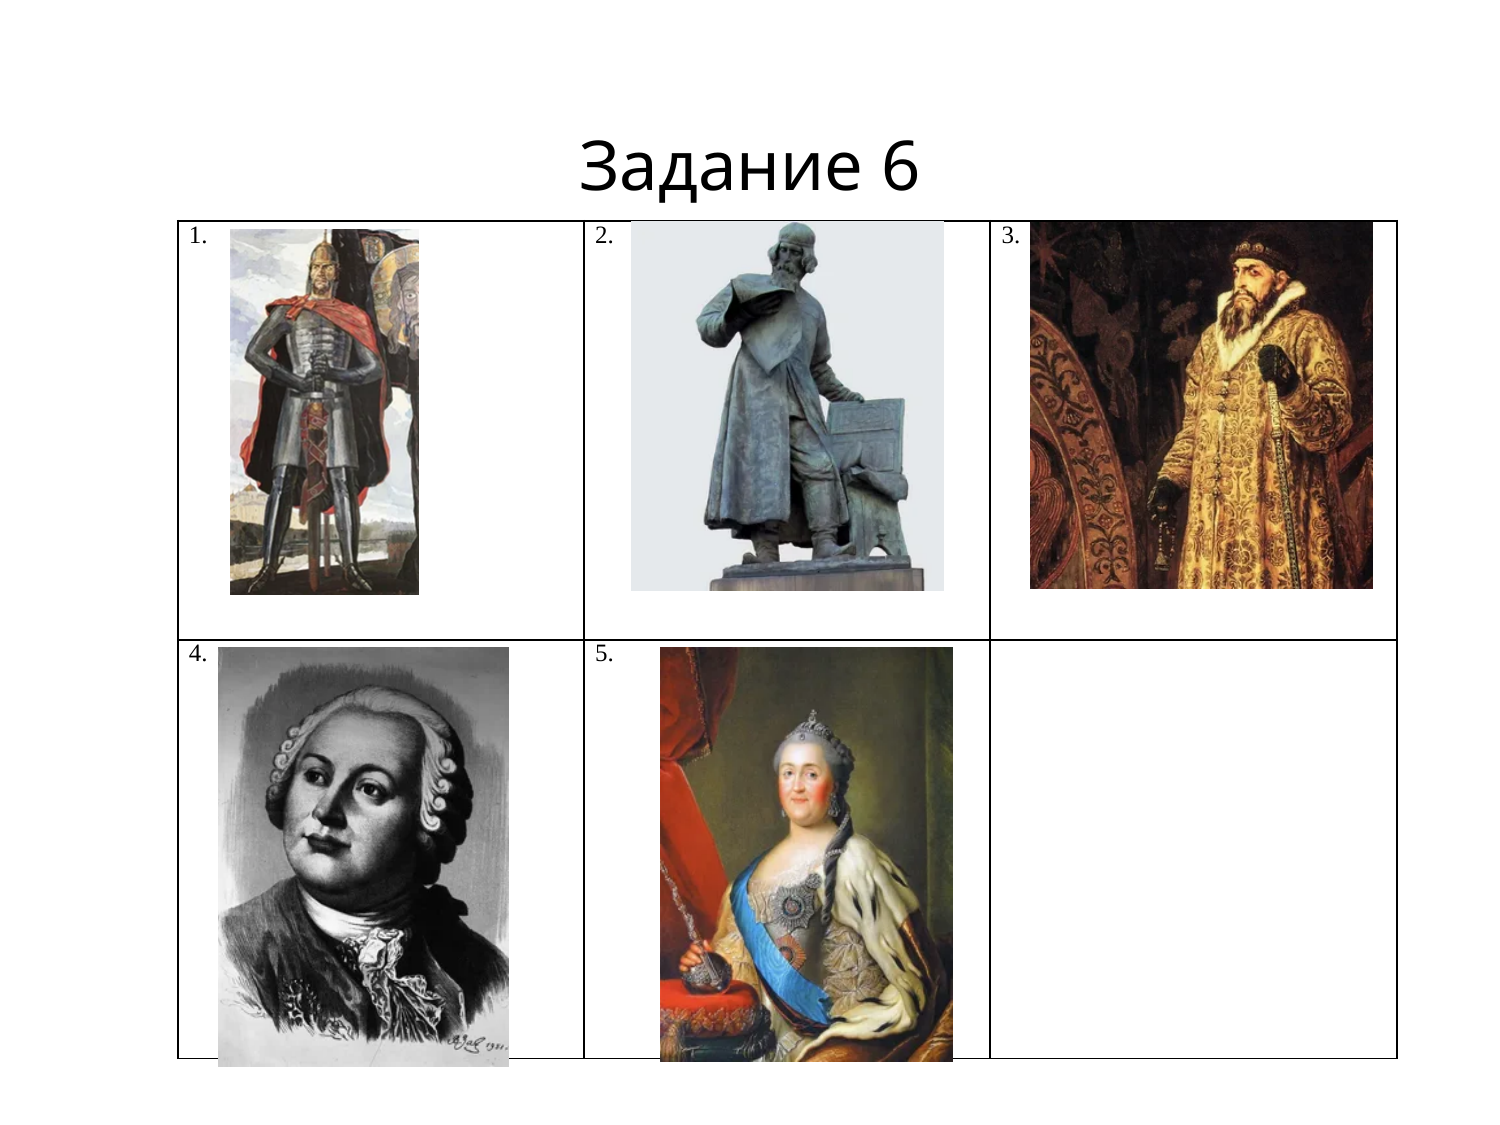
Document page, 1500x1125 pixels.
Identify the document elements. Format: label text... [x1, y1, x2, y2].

table_cell [991, 641, 1396, 1058]
picture [218, 647, 510, 1067]
table_header 3. [991, 222, 1396, 639]
picture [630, 221, 944, 591]
picture [230, 229, 419, 595]
title Задание 6 [103, 59, 1397, 278]
table_cell 5. [585, 641, 989, 1058]
table_header 1. [179, 222, 583, 639]
table_header 2. [585, 222, 989, 639]
picture [1030, 222, 1373, 589]
table_cell 4. [179, 641, 583, 1058]
picture [660, 647, 953, 1062]
